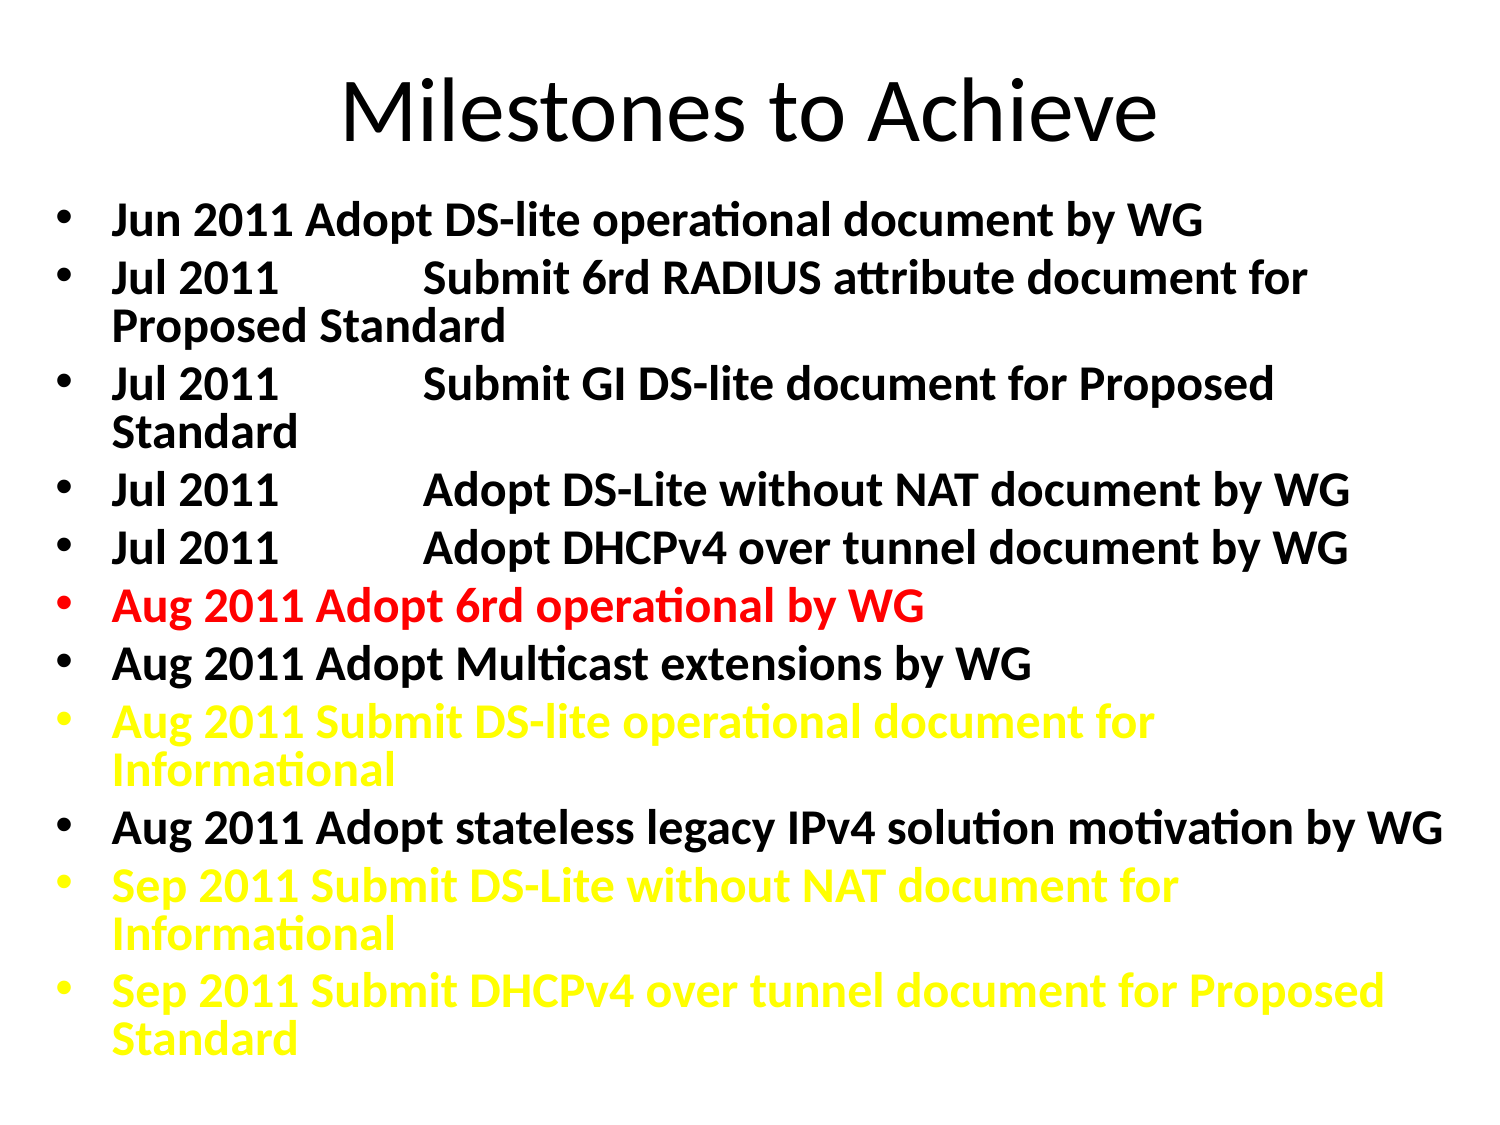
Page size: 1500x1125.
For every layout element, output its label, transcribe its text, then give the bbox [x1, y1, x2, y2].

list Jun 2011 Adopt DS-lite operational document by WG Jul 2011 Submit 6rd RADIUS attribute document for Proposed Standard Jul 2011 Submit GI DS-lite document for Proposed Standard Jul 2011 Adopt DS-Lite without NAT document by WG Jul 2011 Adopt DHCPv4 over tunnel document by WG Aug 2011 Adopt 6rd operational by WG Aug 2011 Adopt Multicast extensions by WG Aug 2011 Submit DS-lite operational document for Informational Aug 2011 Adopt stateless legacy IPv4 solution motivation by WG Sep 2011 Submit DS-Lite without NAT document for Informational Sep 2011 Submit DHCPv4 over tunnel document for Proposed Standard [40, 190, 1465, 1059]
title Milestones to Achieve [75, 10, 1425, 190]
